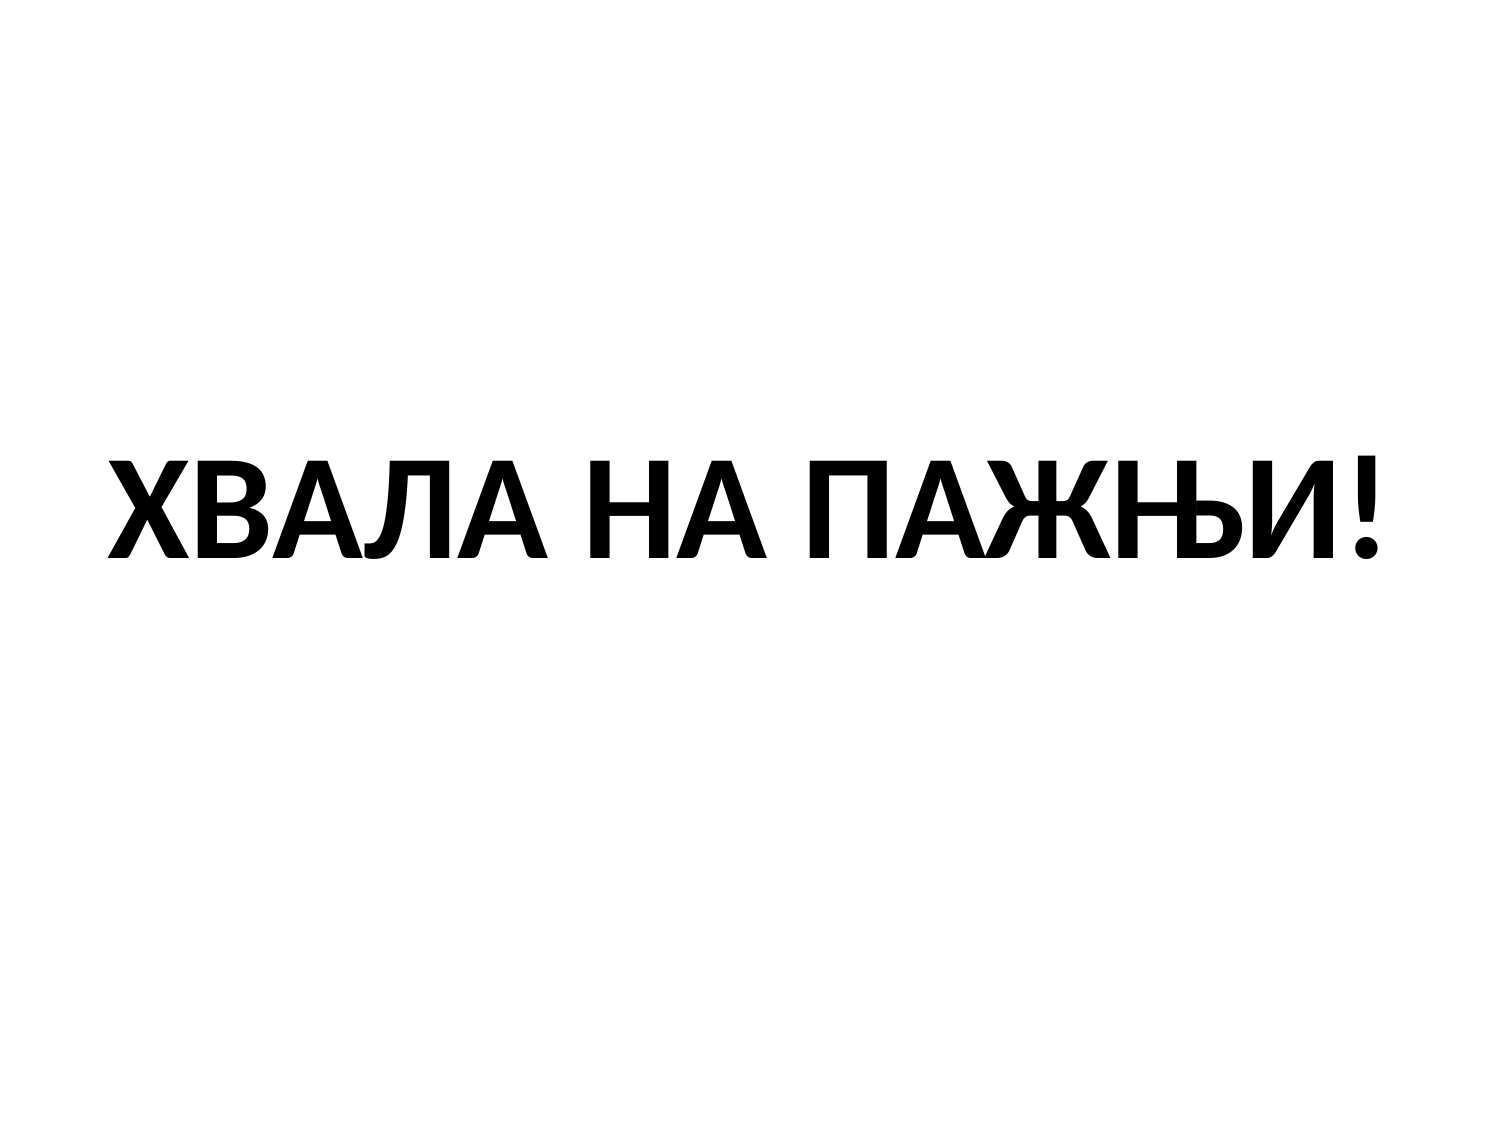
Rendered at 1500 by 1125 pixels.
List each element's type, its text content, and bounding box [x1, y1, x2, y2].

list ХВАЛА НА ПАЖЊИ! [75, 191, 1425, 934]
